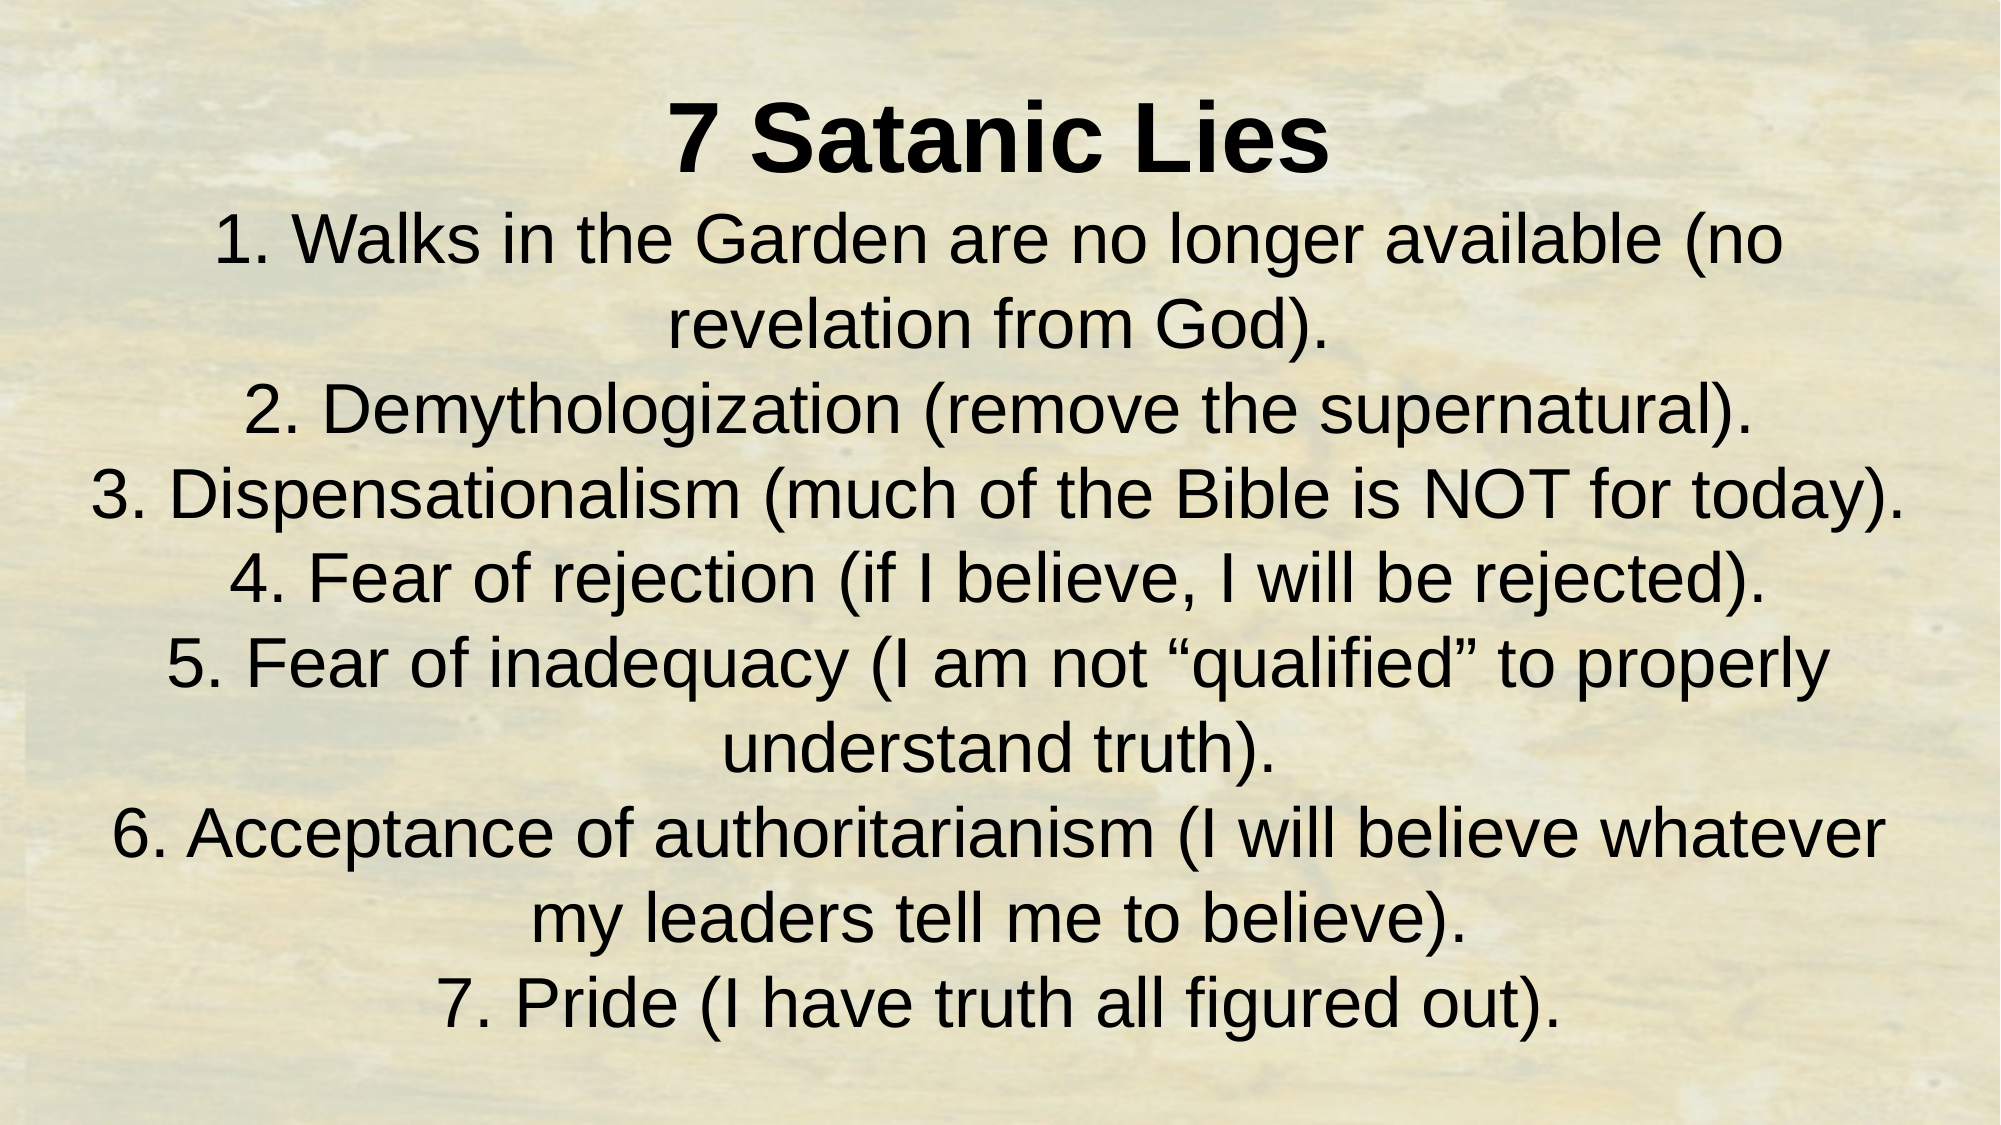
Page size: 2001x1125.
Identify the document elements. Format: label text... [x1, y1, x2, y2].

text_box 7 Satanic Lies 1. Walks in the Garden are no longer available (no revelation from God). 2. Demythologization (remove the supernatural). 3. Dispensationalism (much of the Bible is NOT for today). 4. Fear of rejection (if I believe, I will be rejected). 5. Fear of inadequacy (I am not “qualified” to properly understand truth). 6. Acceptance of authoritarianism (I will believe whatever my leaders tell me to believe). 7. Pride (I have truth all figured out). [46, 65, 1954, 1050]
picture [0, 0, 2001, 1125]
